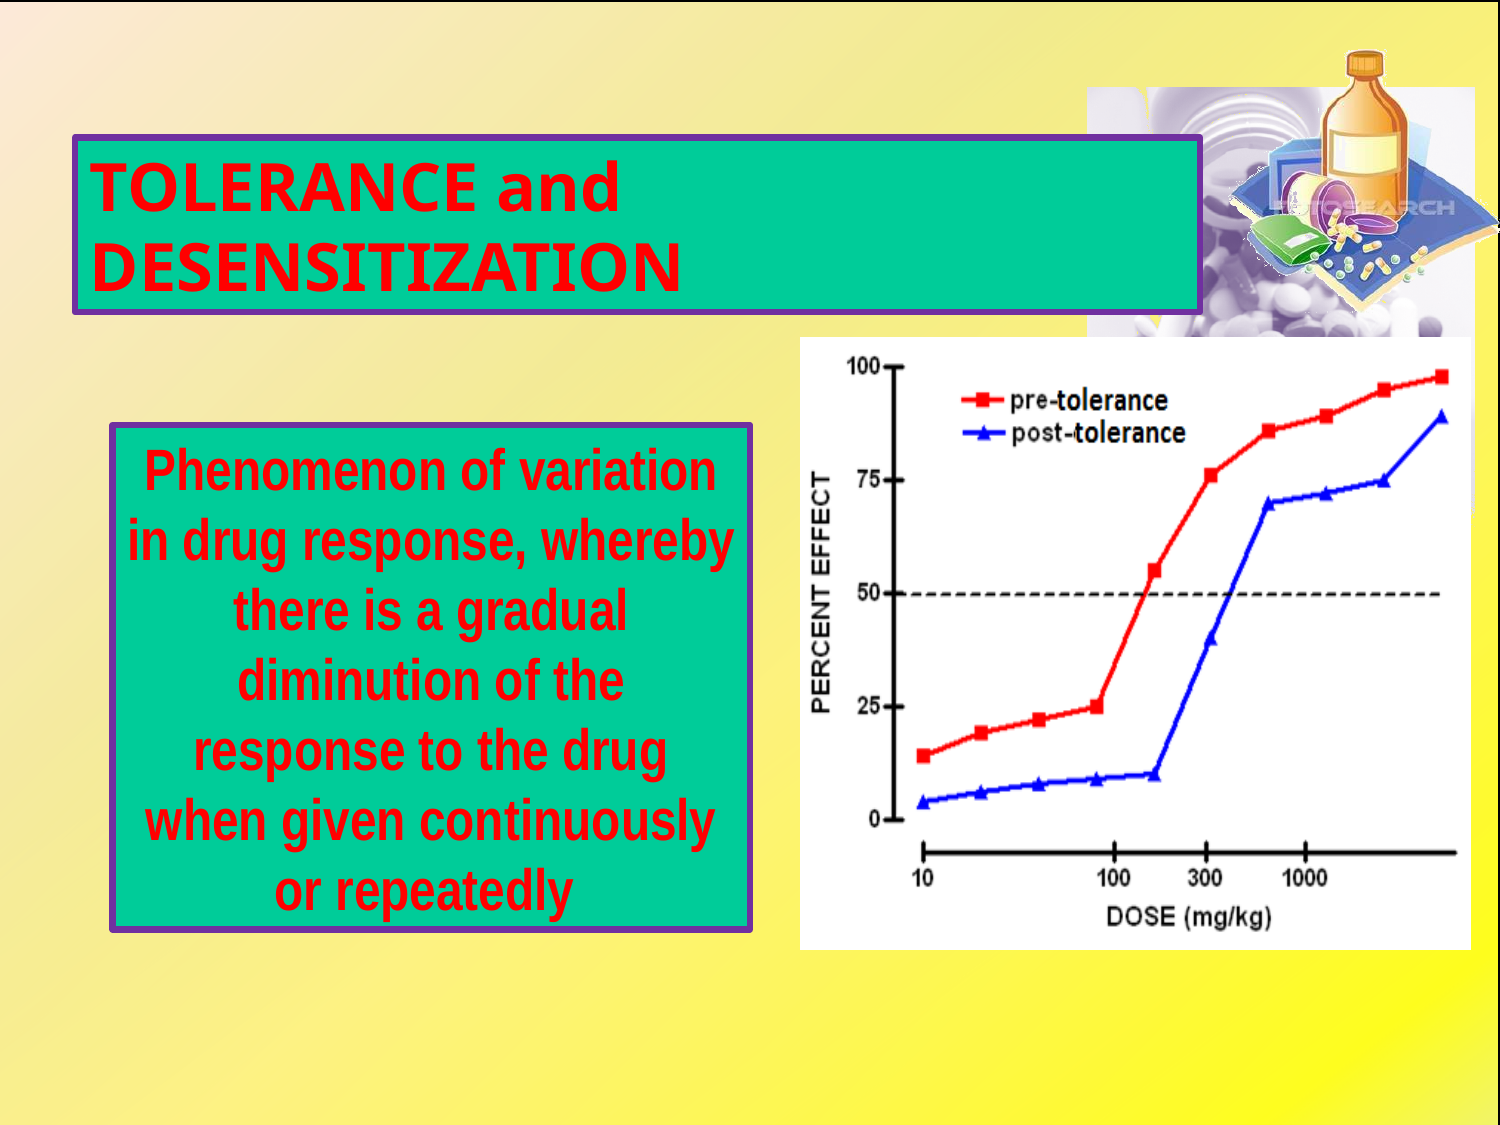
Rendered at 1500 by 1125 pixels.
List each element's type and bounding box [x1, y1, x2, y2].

text_box [0, 0, 1500, 1125]
picture [799, 49, 1500, 951]
